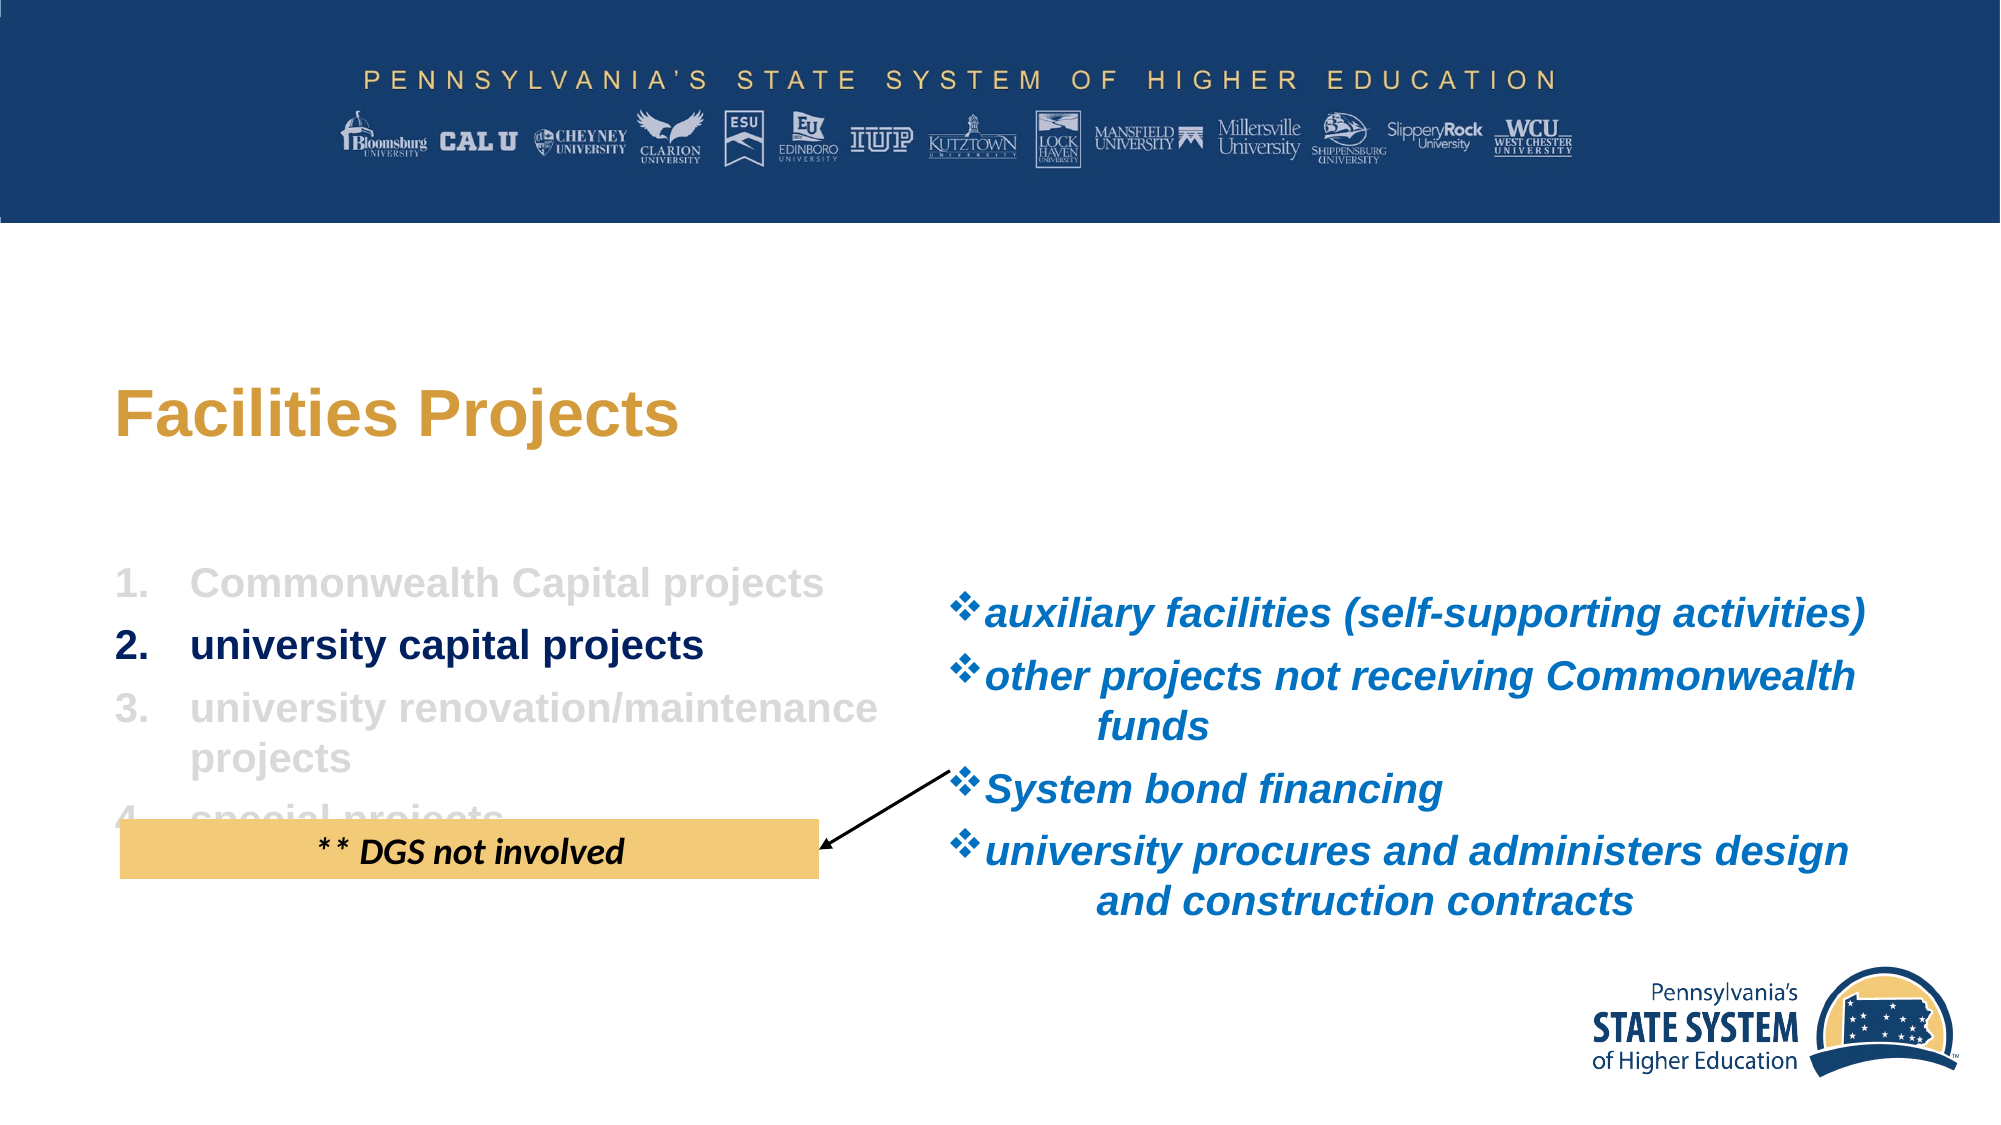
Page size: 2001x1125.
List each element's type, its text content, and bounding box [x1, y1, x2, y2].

picture [0, 0, 2000, 223]
picture [1593, 965, 1959, 1080]
list auxiliary facilities (self-supporting activities) other projects not receiving Commonwealth funds System bond financing university procures and administers design and construction contracts [931, 485, 1900, 1025]
list Commonwealth Capital projects university capital projects university renovation/maintenance projects special projects [99, 485, 931, 1025]
text_box ** DGS not involved [119, 819, 819, 879]
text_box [818, 770, 951, 850]
list Facilities Projects [99, 352, 984, 458]
